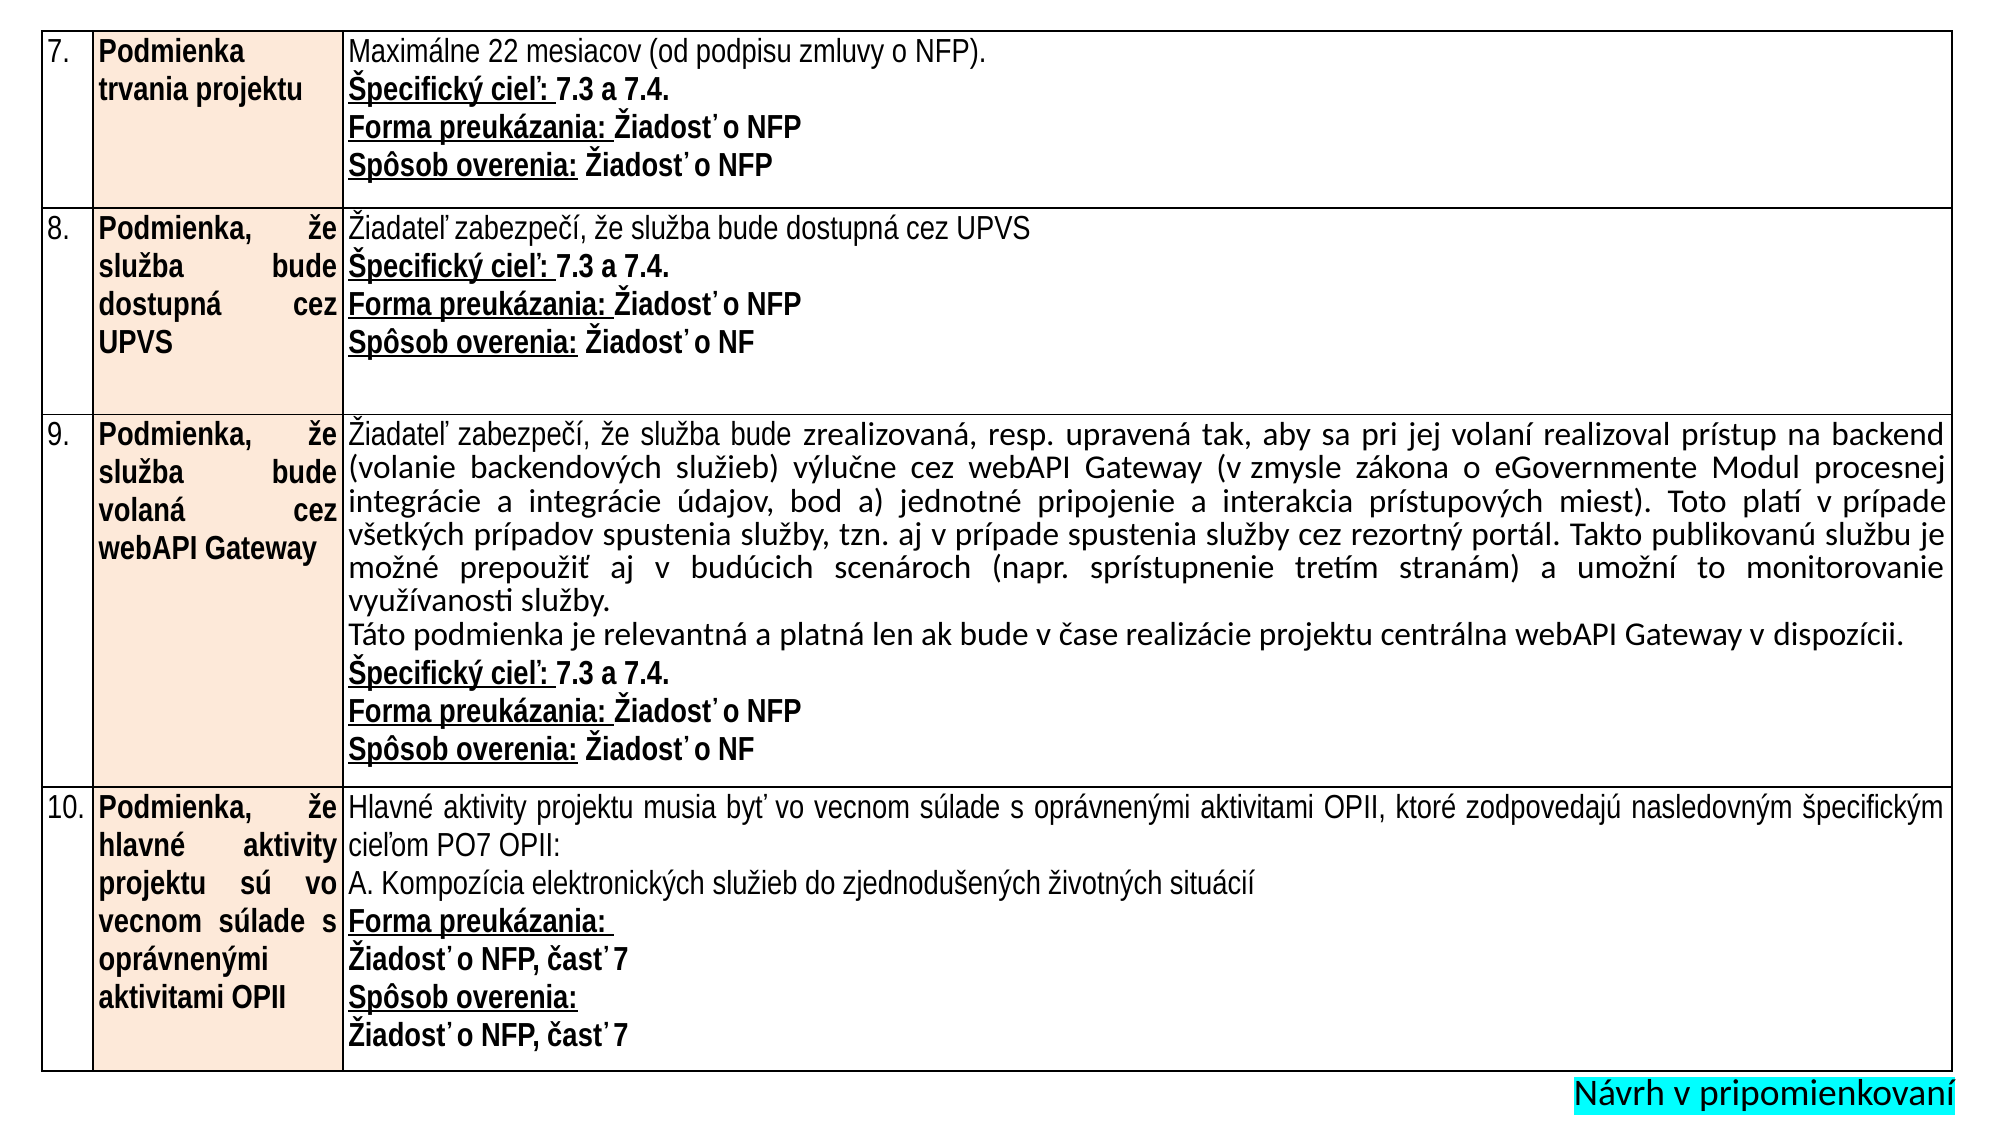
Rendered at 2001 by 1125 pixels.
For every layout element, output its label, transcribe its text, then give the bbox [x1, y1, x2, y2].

text_box Návrh v pripomienkovaní [1531, 1060, 1998, 1121]
table_header Podmienka trvania projektu [94, 32, 342, 207]
table_cell 8. [43, 209, 92, 414]
table_cell Podmienka, že hlavné aktivity projektu sú vo vecnom súlade s oprávnenými aktivitami OPII [94, 788, 342, 1070]
table_cell 9. [43, 415, 92, 786]
table_cell Hlavné aktivity projektu musia byť vo vecnom súlade s oprávnenými aktivitami OPII, ktoré zodpovedajú nasledovným špecifickým cieľom PO7 OPII: A. Kompozícia elektronických služieb do zjednodušených životných situácií Forma preukázania: Žiadosť o NFP, časť 7 Spôsob overenia: Žiadosť o NFP, časť 7 [344, 788, 1951, 1070]
table_cell Podmienka, že služba bude volaná cez webAPI Gateway [94, 415, 342, 786]
table_cell 10. [43, 788, 92, 1070]
table_header 7. [43, 32, 92, 207]
table_cell Podmienka, že služba bude dostupná cez UPVS [94, 209, 342, 414]
table_header Maximálne 22 mesiacov (od podpisu zmluvy o NFP). Špecifický cieľ: 7.3 a 7.4. Forma preukázania: Žiadosť o NFP Spôsob overenia: Žiadosť o NFP [344, 32, 1951, 207]
table_cell Žiadateľ zabezpečí, že služba bude zrealizovaná, resp. upravená tak, aby sa pri jej volaní realizoval prístup na backend (volanie backendových služieb) výlučne cez webAPI Gateway (v zmysle zákona o eGovernmente Modul procesnej integrácie a integrácie údajov, bod a) jednotné pripojenie a interakcia prístupových miest). Toto platí v prípade všetkých prípadov spustenia služby, tzn. aj v prípade spustenia služby cez rezortný portál. Takto publikovanú službu je možné prepoužiť aj v budúcich scenároch (napr. sprístupnenie tretím stranám) a umožní to monitorovanie využívanosti služby. Táto podmienka je relevantná a platná len ak bude v čase realizácie projektu centrálna webAPI Gateway v dispozícii. Špecifický cieľ: 7.3 a 7.4. Forma preukázania: Žiadosť o NFP Spôsob overenia: Žiadosť o NF [344, 415, 1951, 786]
table_cell Žiadateľ zabezpečí, že služba bude dostupná cez UPVS Špecifický cieľ: 7.3 a 7.4. Forma preukázania: Žiadosť o NFP Spôsob overenia: Žiadosť o NF [344, 209, 1951, 414]
